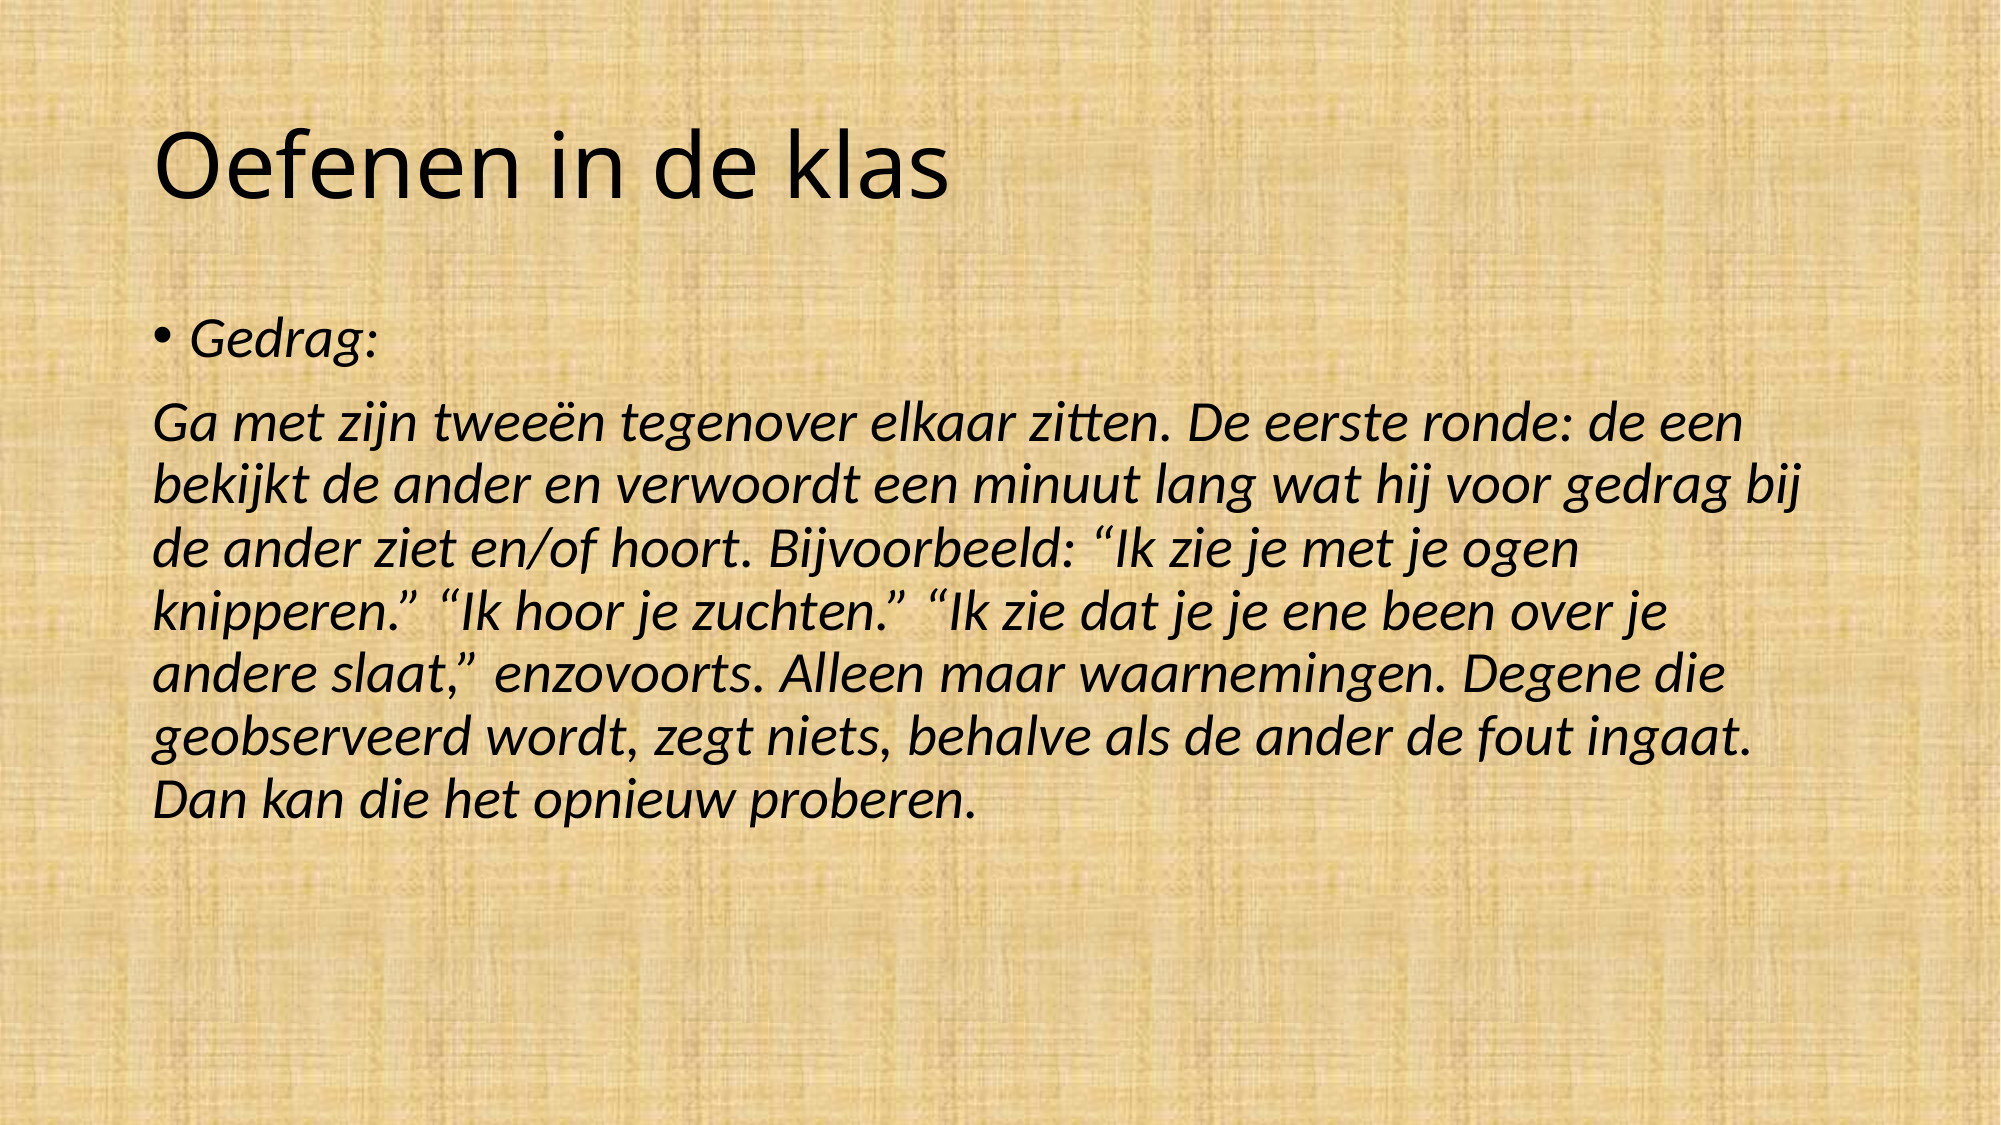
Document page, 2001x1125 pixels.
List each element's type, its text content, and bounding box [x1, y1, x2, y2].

title Oefenen in de klas [137, 59, 1863, 278]
picture [0, 0, 2001, 1125]
list Gedrag: Ga met zijn tweeën tegenover elkaar zitten. De eerste ronde: de een bekijkt de ander en verwoordt een minuut lang wat hij voor gedrag bij de ander ziet en/of hoort. Bijvoorbeeld: “Ik zie je met je ogen knipperen.” “Ik hoor je zuchten.” “Ik zie dat je je ene been over je andere slaat,” enzovoorts. Alleen maar waarnemingen. Degene die geobserveerd wordt, zegt niets, behalve als de ander de fout ingaat. Dan kan die het opnieuw proberen. [137, 299, 1863, 1014]
